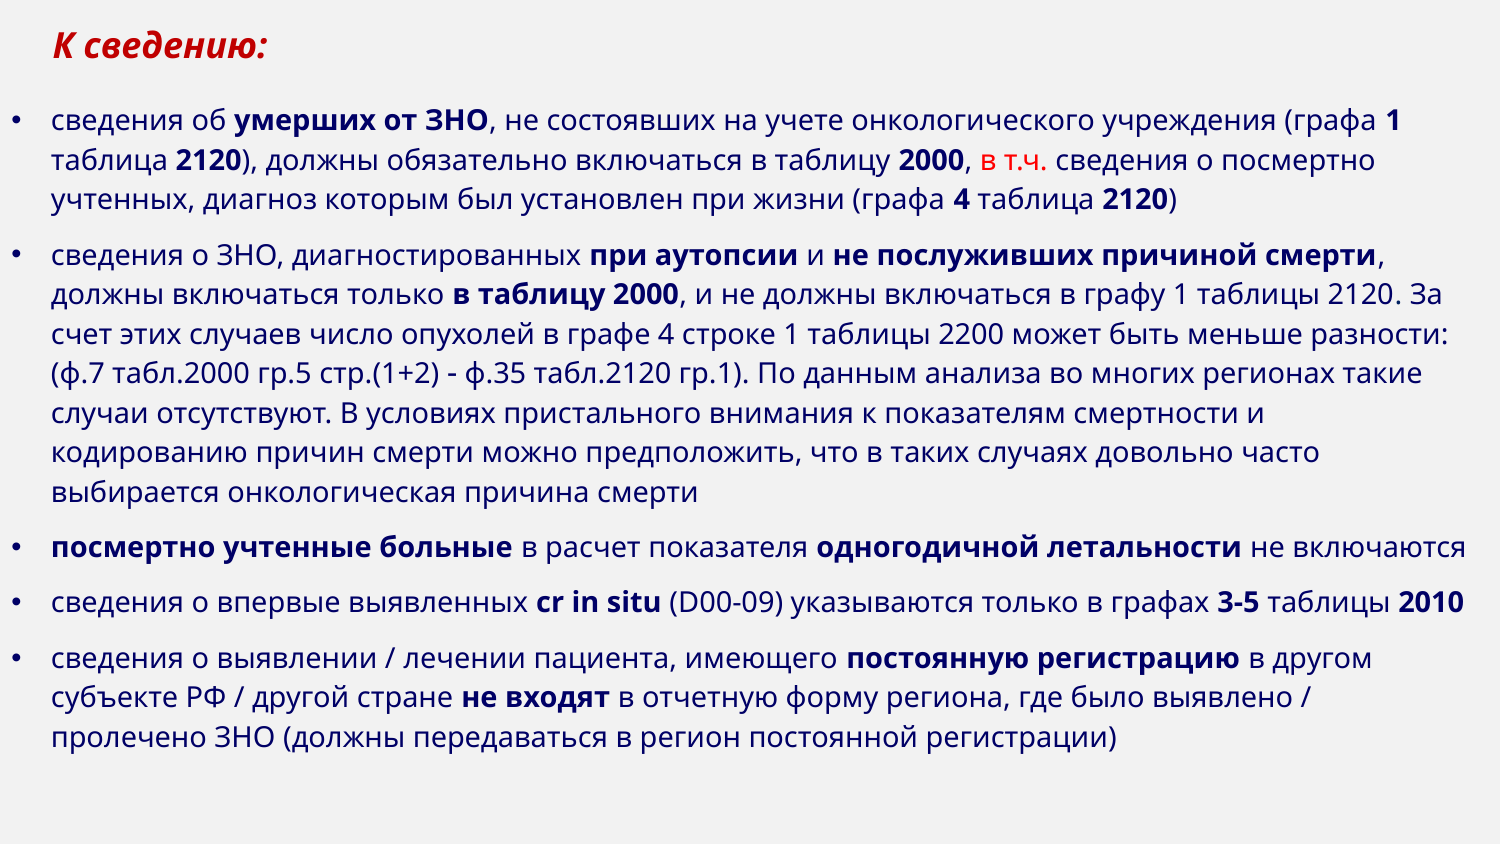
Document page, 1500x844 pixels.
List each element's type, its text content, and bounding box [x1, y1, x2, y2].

list сведения об умерших от ЗНО, не состоявших на учете онкологического учреждения (графа 1 таблица 2120), должны обязательно включаться в таблицу 2000, в т.ч. сведения о посмертно учтенных, диагноз которым был установлен при жизни (графа 4 таблица 2120) сведения о ЗНО, диагностированных при аутопсии и не послуживших причиной смерти, должны включаться только в таблицу 2000, и не должны включаться в графу 1 таблицы 2120. За счет этих случаев число опухолей в графе 4 строке 1 таблицы 2200 может быть меньше разности: (ф.7 табл.2000 гр.5 стр.(1+2)  ф.35 табл.2120 гр.1). По данным анализа во многих регионах такие случаи отсутствуют. В условиях пристального внимания к показателям смертности и кодированию причин смерти можно предположить, что в таких случаях довольно часто выбирается онкологическая причина смерти посмертно учтенные больные в расчет показателя одногодичной летальности не включаются сведения о впервые выявленных cr in situ (D00-09) указываются только в графах 3-5 таблицы 2010 сведения о выявлении / лечении пациента, имеющего постоянную регистрацию в другом субъекте РФ / другой стране не входят в отчетную форму региона, где было выявлено / пролечено ЗНО (должны передаваться в регион постоянной регистрации) [0, 94, 1483, 821]
title К сведению: [41, 14, 1392, 75]
